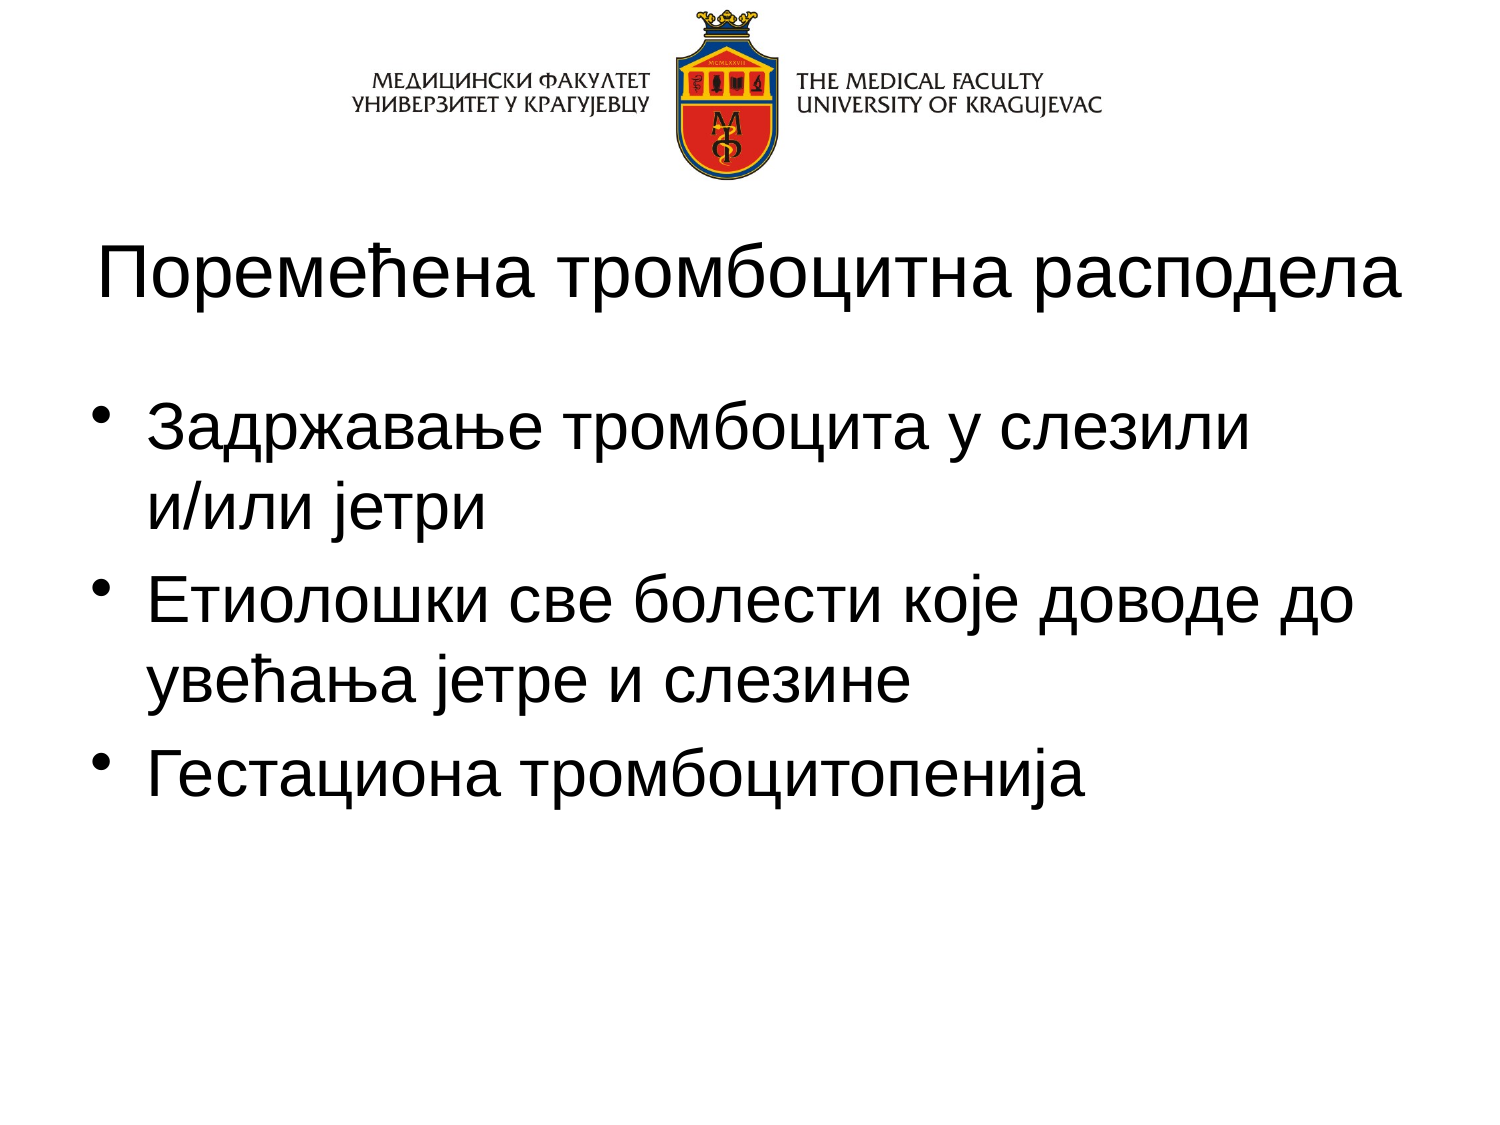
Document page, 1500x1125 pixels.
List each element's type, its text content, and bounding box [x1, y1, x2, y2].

list Задржавање тромбоцита у слезили и/или јетри Етиолошки све болести које доводе до увећања јетре и слезине Гестациона тромбоцитопенија [74, 374, 1426, 1118]
picture [328, 0, 1125, 173]
title Поремећена тромбоцитна расподела [74, 173, 1426, 362]
